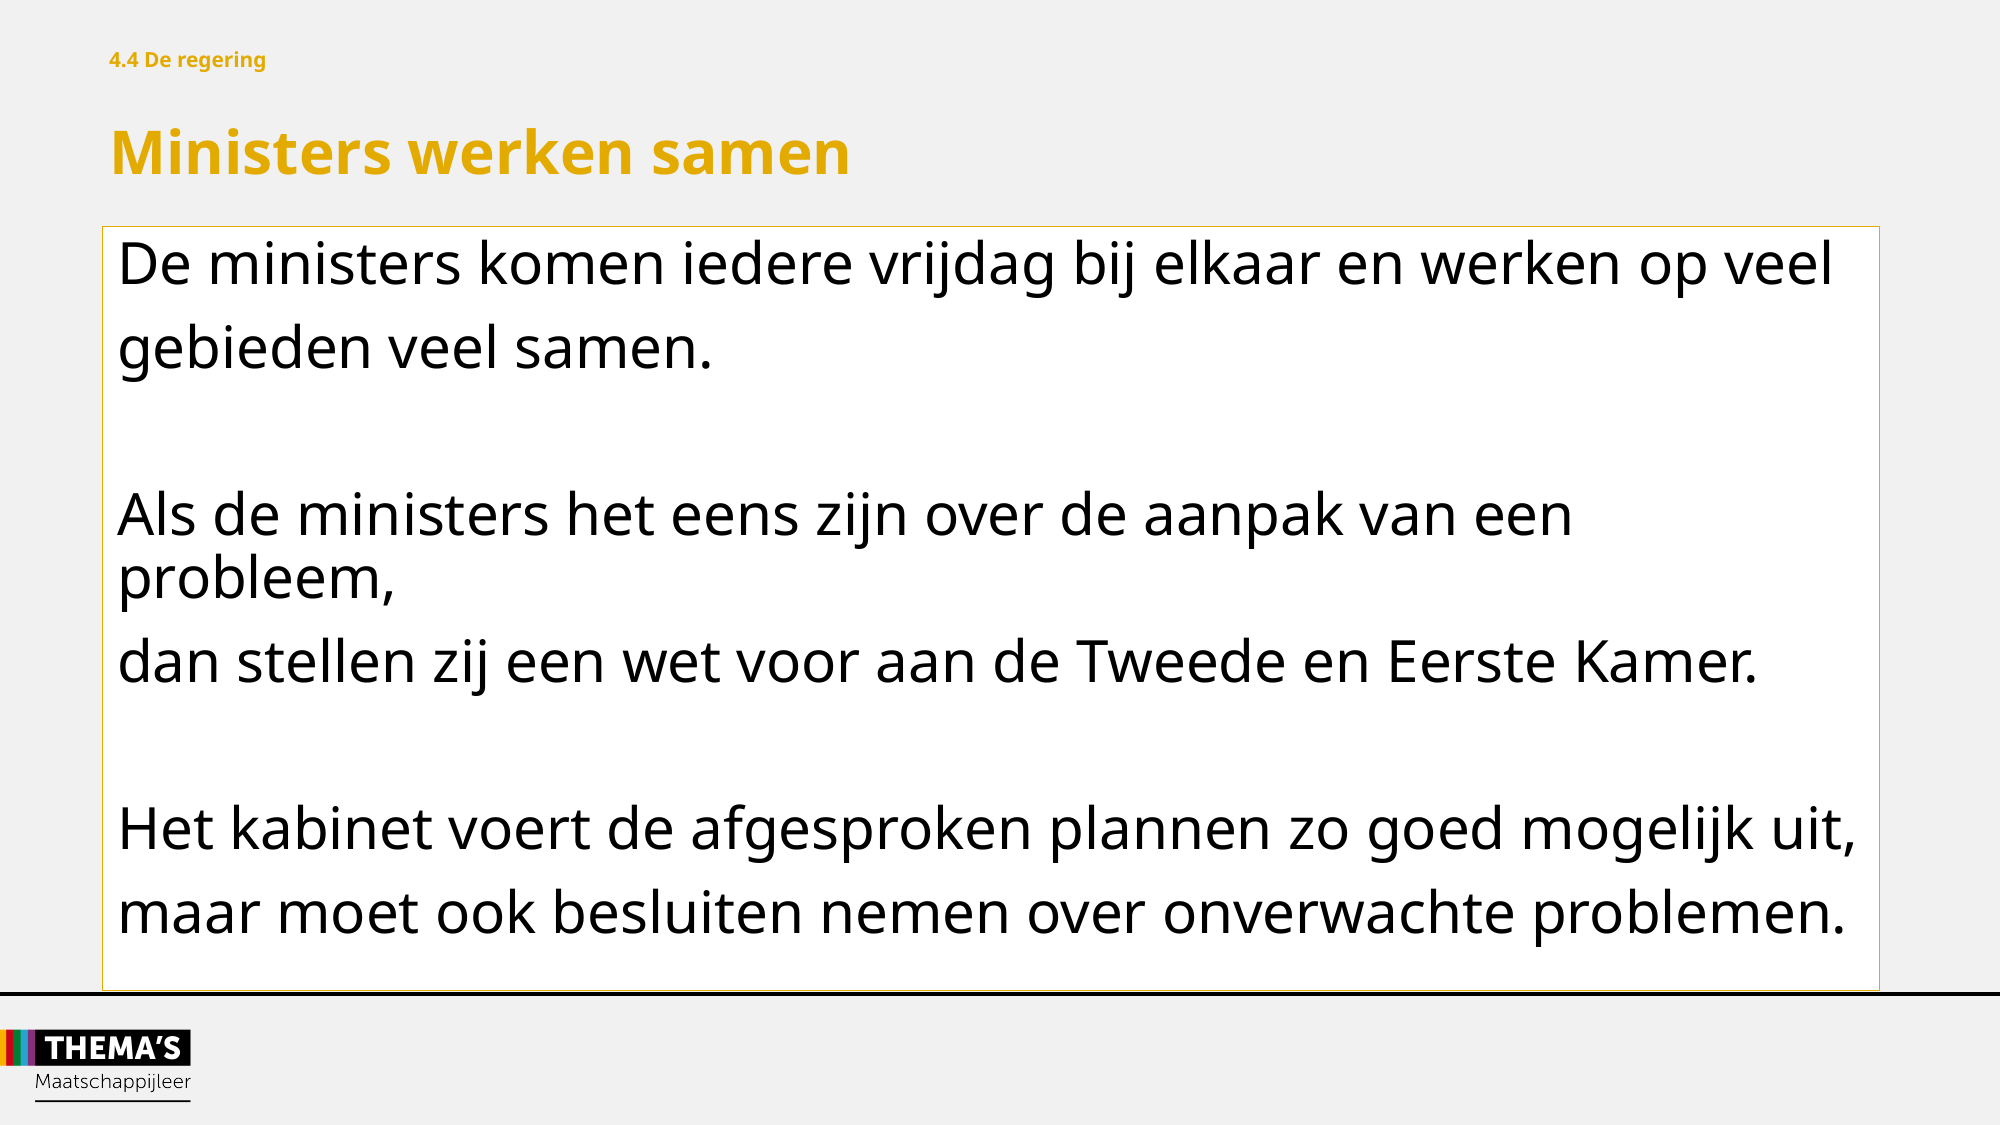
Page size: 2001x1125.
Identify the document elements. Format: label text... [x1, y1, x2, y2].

list 4.4 De regering [94, 33, 941, 88]
list Ministers werken samen [94, 114, 1879, 205]
picture [0, 993, 203, 1125]
list De ministers komen iedere vrijdag bij elkaar en werken op veel gebieden veel samen. Als de ministers het eens zijn over de aanpak van een probleem, dan stellen zij een wet voor aan de Tweede en Eerste Kamer. Het kabinet voert de afgesproken plannen zo goed mogelijk uit, maar moet ook besluiten nemen over onverwachte problemen. [102, 226, 1880, 991]
